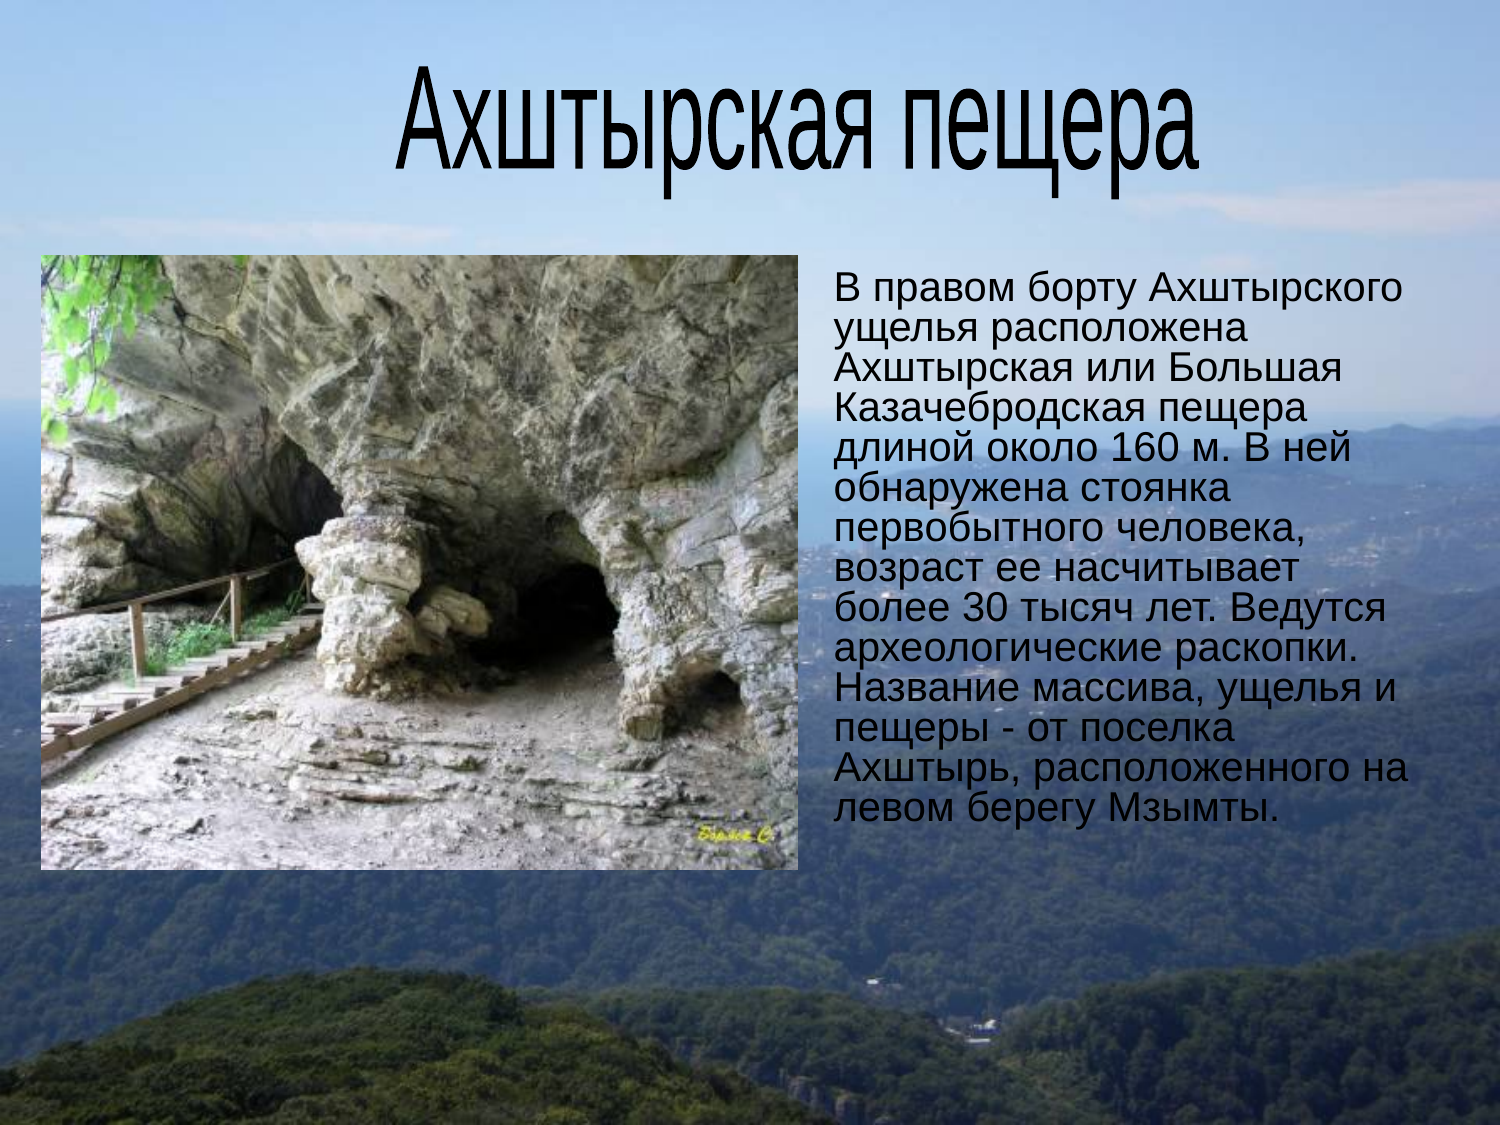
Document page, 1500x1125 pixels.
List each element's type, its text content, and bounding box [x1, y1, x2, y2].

picture [0, 0, 1500, 1125]
list В правом борту Ахштырского ущелья расположена Ахштырская или Большая Казачебродская пещера длиной около 160 м. В ней обнаружена стоянка первобытного человека, возраст ее насчитывает более 30 тысяч лет. Ведутся археологические раскопки. Название массива, ущелья и пещеры - от поселка Ахштырь, расположенного на левом берегу Мзымты. [762, 262, 1426, 1006]
